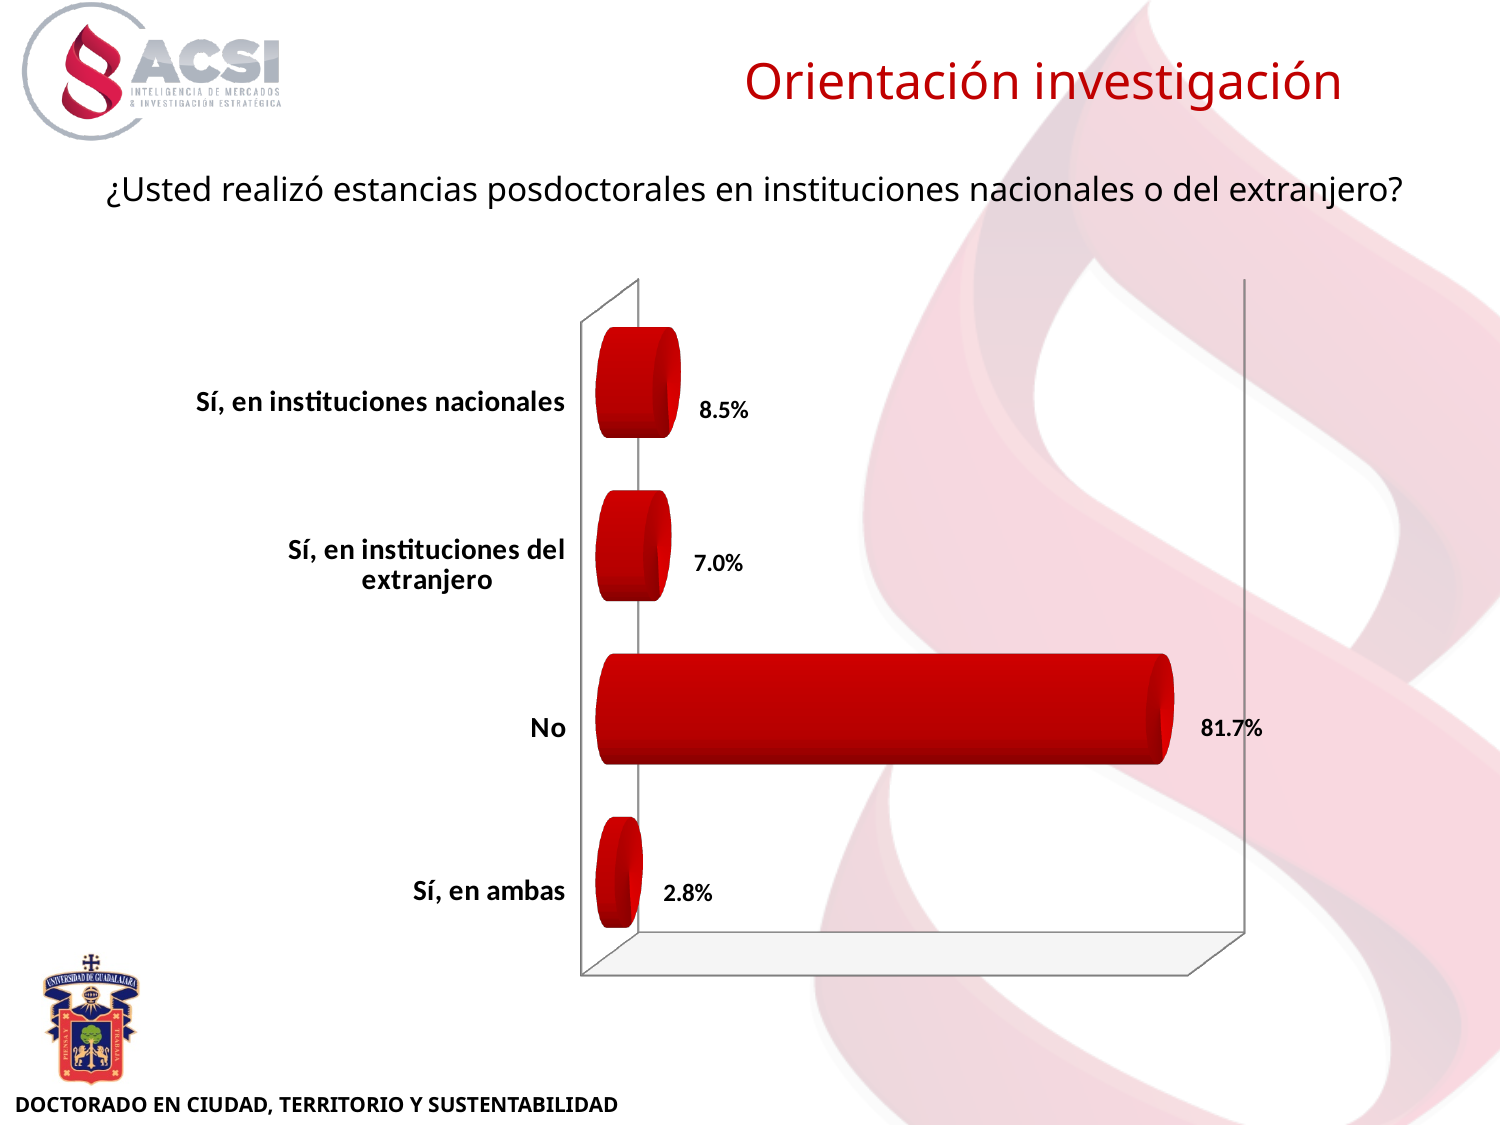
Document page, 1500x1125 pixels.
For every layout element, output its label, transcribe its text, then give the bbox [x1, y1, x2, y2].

chart [182, 231, 1330, 1003]
picture [10, 0, 292, 159]
text_box ¿Usted realizó estancias posdoctorales en instituciones nacionales o del extranjero? [53, 160, 1459, 216]
text_box Orientación investigación [589, 42, 1500, 118]
picture [41, 952, 141, 1088]
